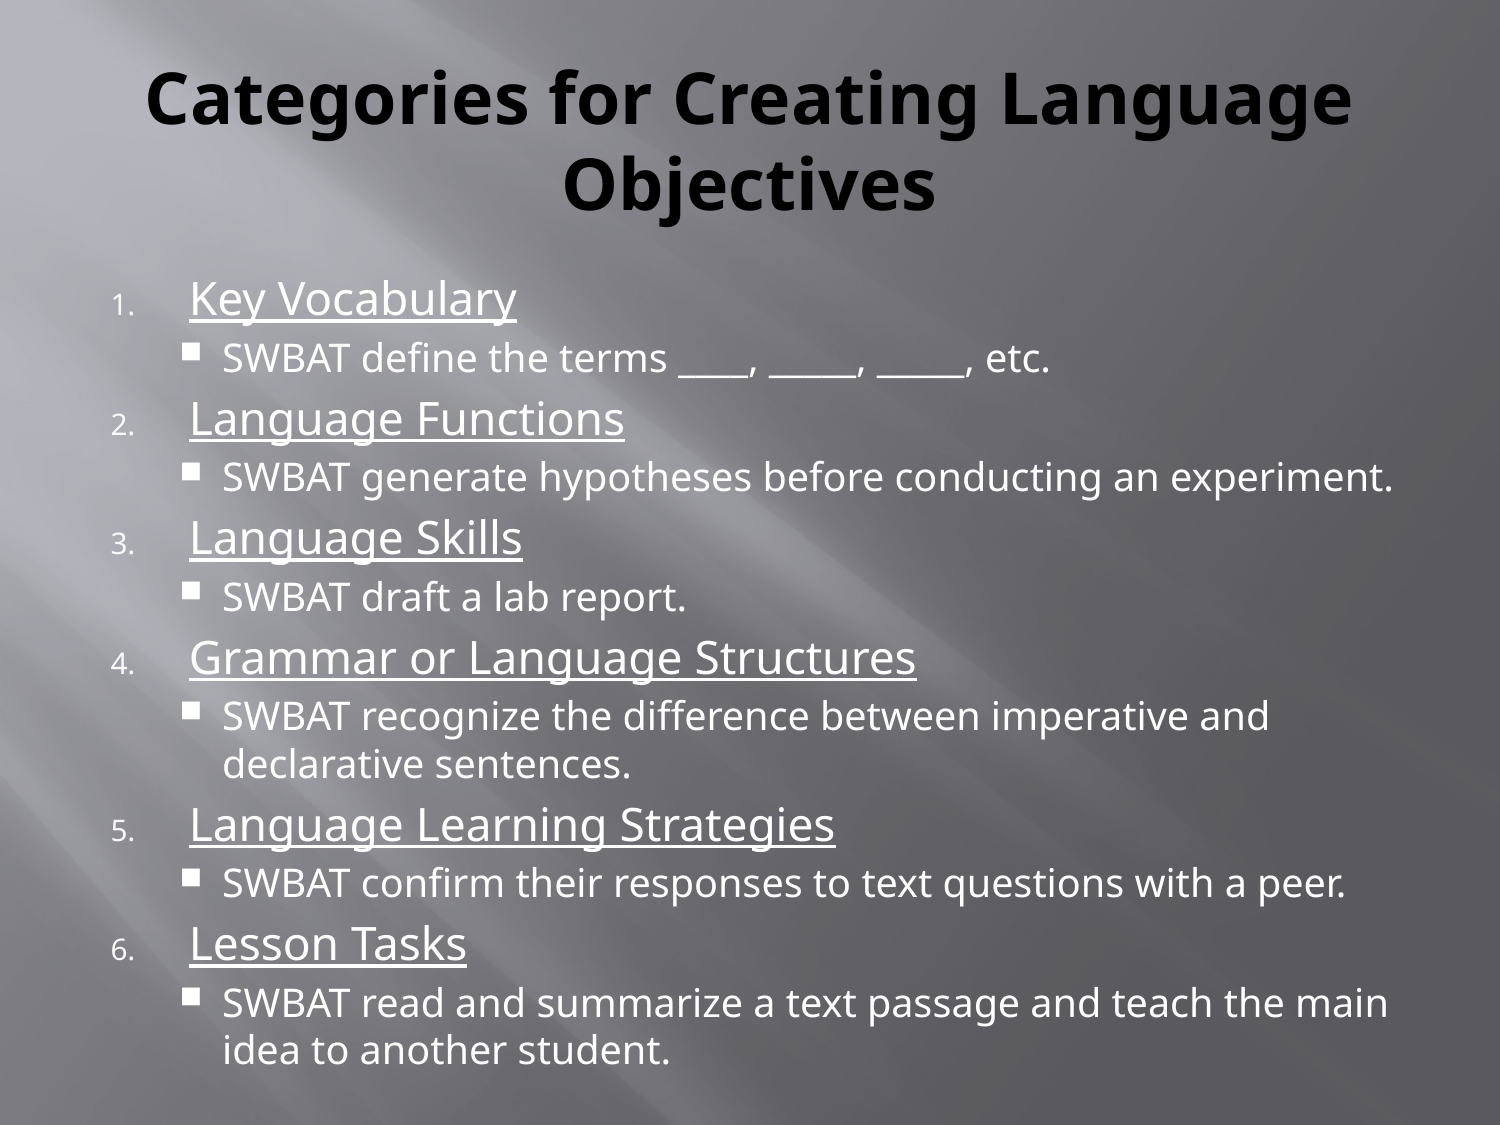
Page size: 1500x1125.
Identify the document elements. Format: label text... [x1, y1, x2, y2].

title Categories for Creating Language Objectives [75, 45, 1425, 233]
list Key Vocabulary SWBAT define the terms ____, _____, _____, etc. Language Functions SWBAT generate hypotheses before conducting an experiment. Language Skills SWBAT draft a lab report. Grammar or Language Structures SWBAT recognize the difference between imperative and declarative sentences. Language Learning Strategies SWBAT confirm their responses to text questions with a peer. Lesson Tasks SWBAT read and summarize a text passage and teach the main idea to another student. [75, 262, 1425, 1125]
